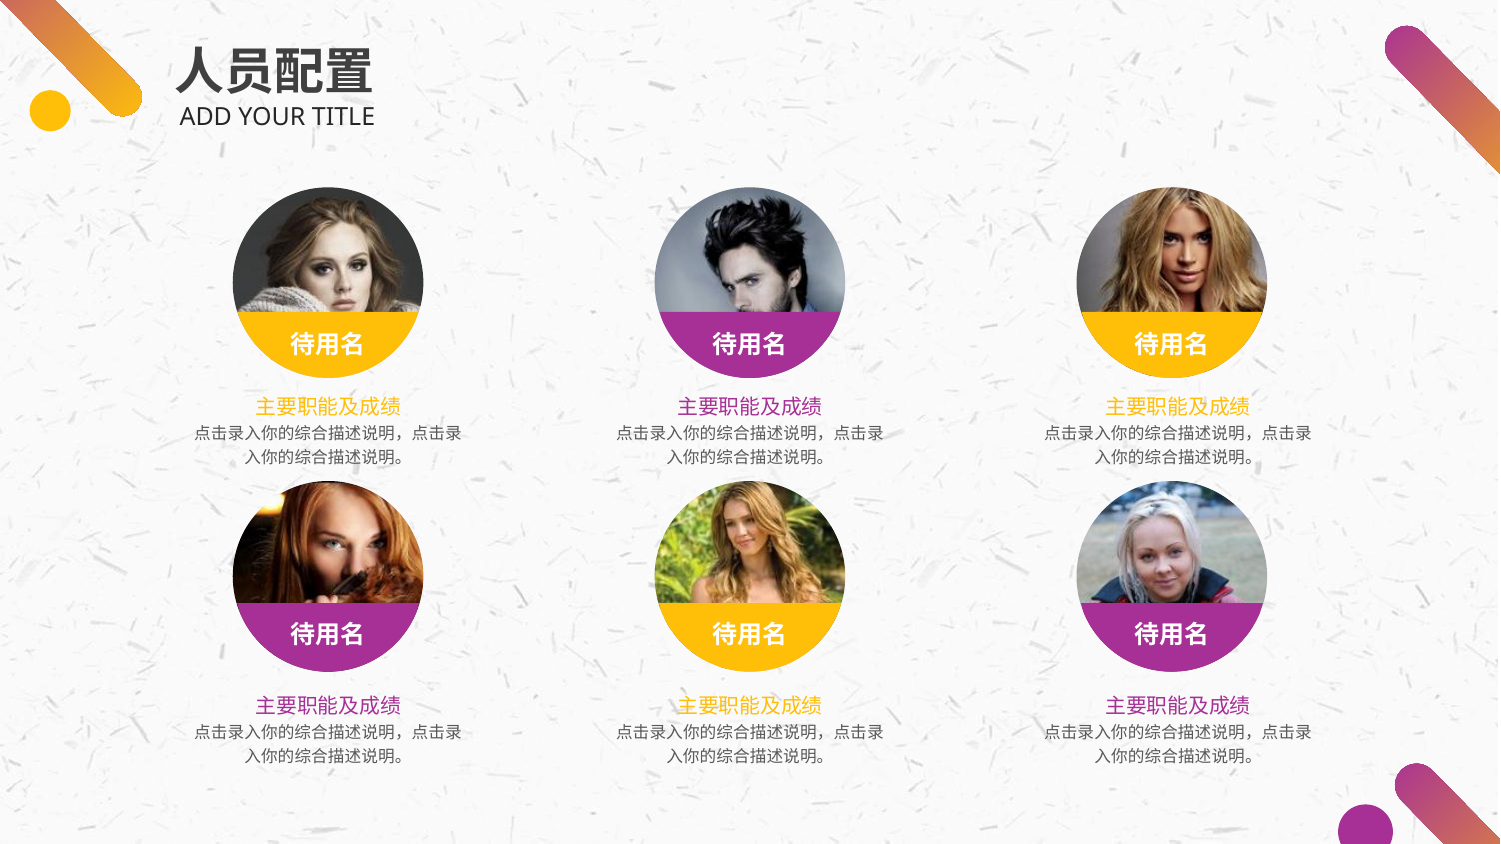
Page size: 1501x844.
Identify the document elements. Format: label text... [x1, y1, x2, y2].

text_box 主要职能及成绩 点击录入你的综合描述说明，点击录入你的综合描述说明。 [1029, 381, 1328, 475]
text_box 主要职能及成绩 点击录入你的综合描述说明，点击录入你的综合描述说明。 [179, 680, 478, 774]
text_box 主要职能及成绩 点击录入你的综合描述说明，点击录入你的综合描述说明。 [601, 680, 899, 774]
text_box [159, 32, 521, 140]
text_box 主要职能及成绩 点击录入你的综合描述说明，点击录入你的综合描述说明。 [179, 381, 478, 475]
picture [0, 0, 1498, 844]
text_box 主要职能及成绩 点击录入你的综合描述说明，点击录入你的综合描述说明。 [1029, 680, 1328, 774]
text_box 主要职能及成绩 点击录入你的综合描述说明，点击录入你的综合描述说明。 [601, 381, 899, 475]
